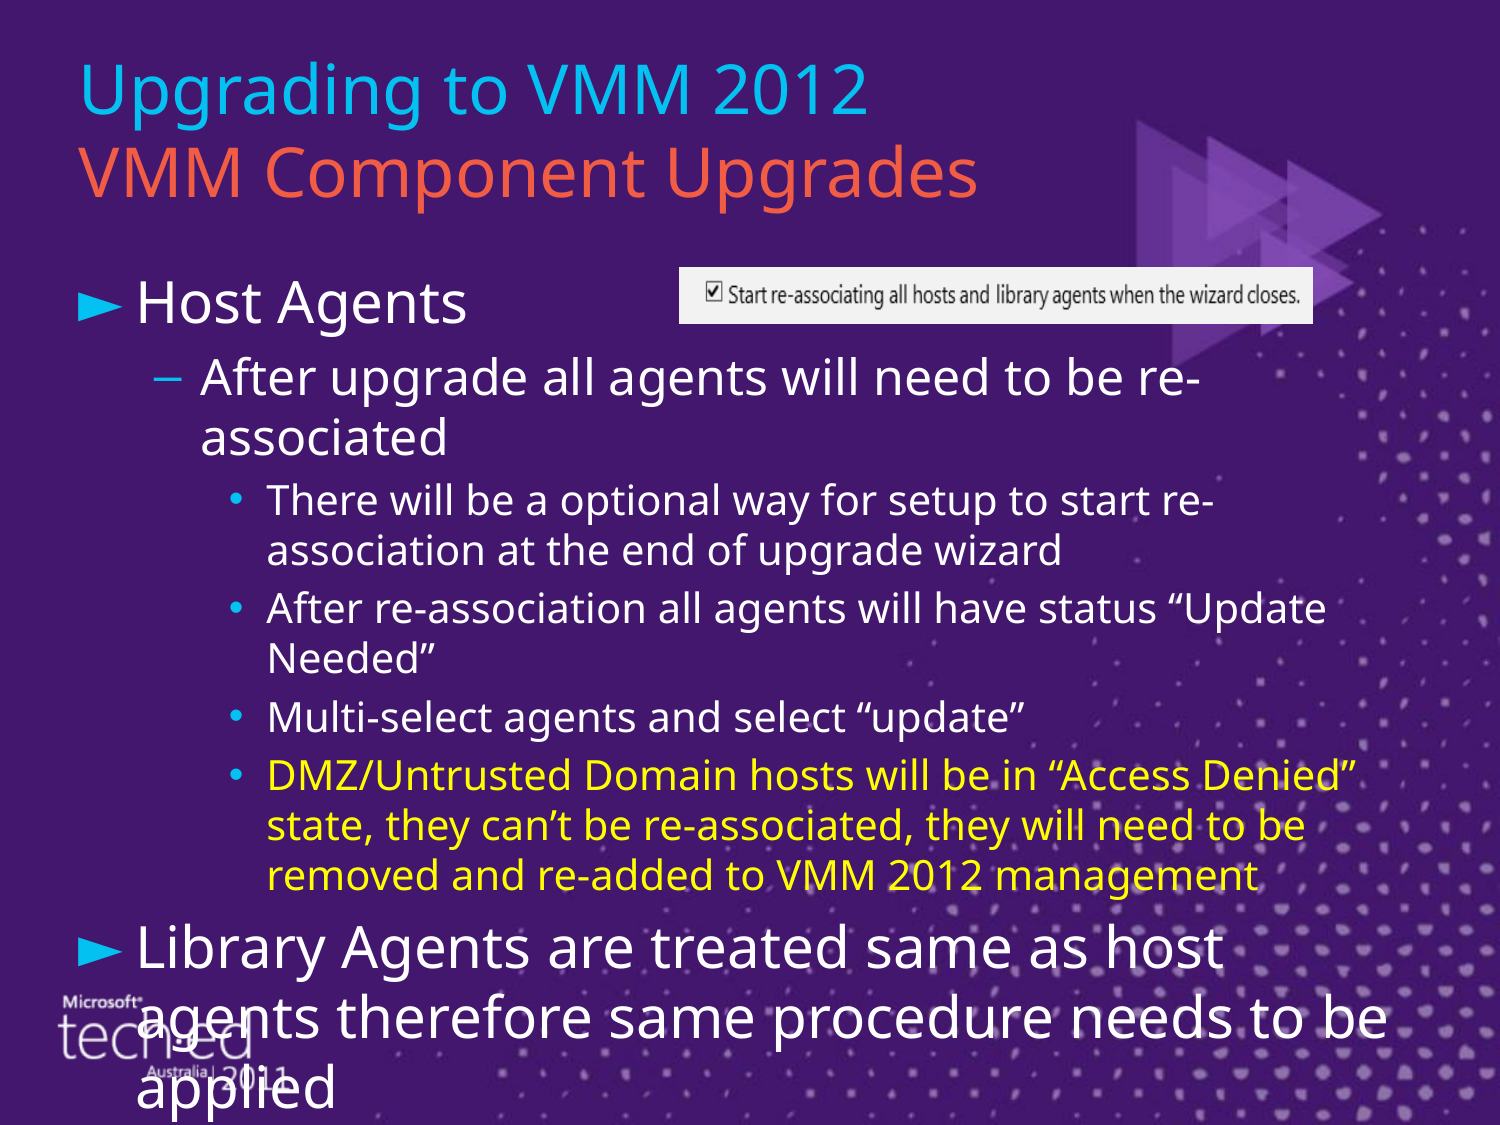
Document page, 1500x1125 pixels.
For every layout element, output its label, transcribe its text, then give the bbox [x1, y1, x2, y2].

picture [0, 0, 1500, 1125]
list Host Agents After upgrade all agents will need to be re-associated There will be a optional way for setup to start re-association at the end of upgrade wizard After re-association all agents will have status “Update Needed” Multi-select agents and select “update” DMZ/Untrusted Domain hosts will be in “Access Denied” state, they can’t be re-associated, they will need to be removed and re-added to VMM 2012 management Library Agents are treated same as host agents therefore same procedure needs to be applied [63, 257, 1436, 1094]
title Upgrading to VMM 2012 VMM Component Upgrades [63, 37, 1436, 220]
